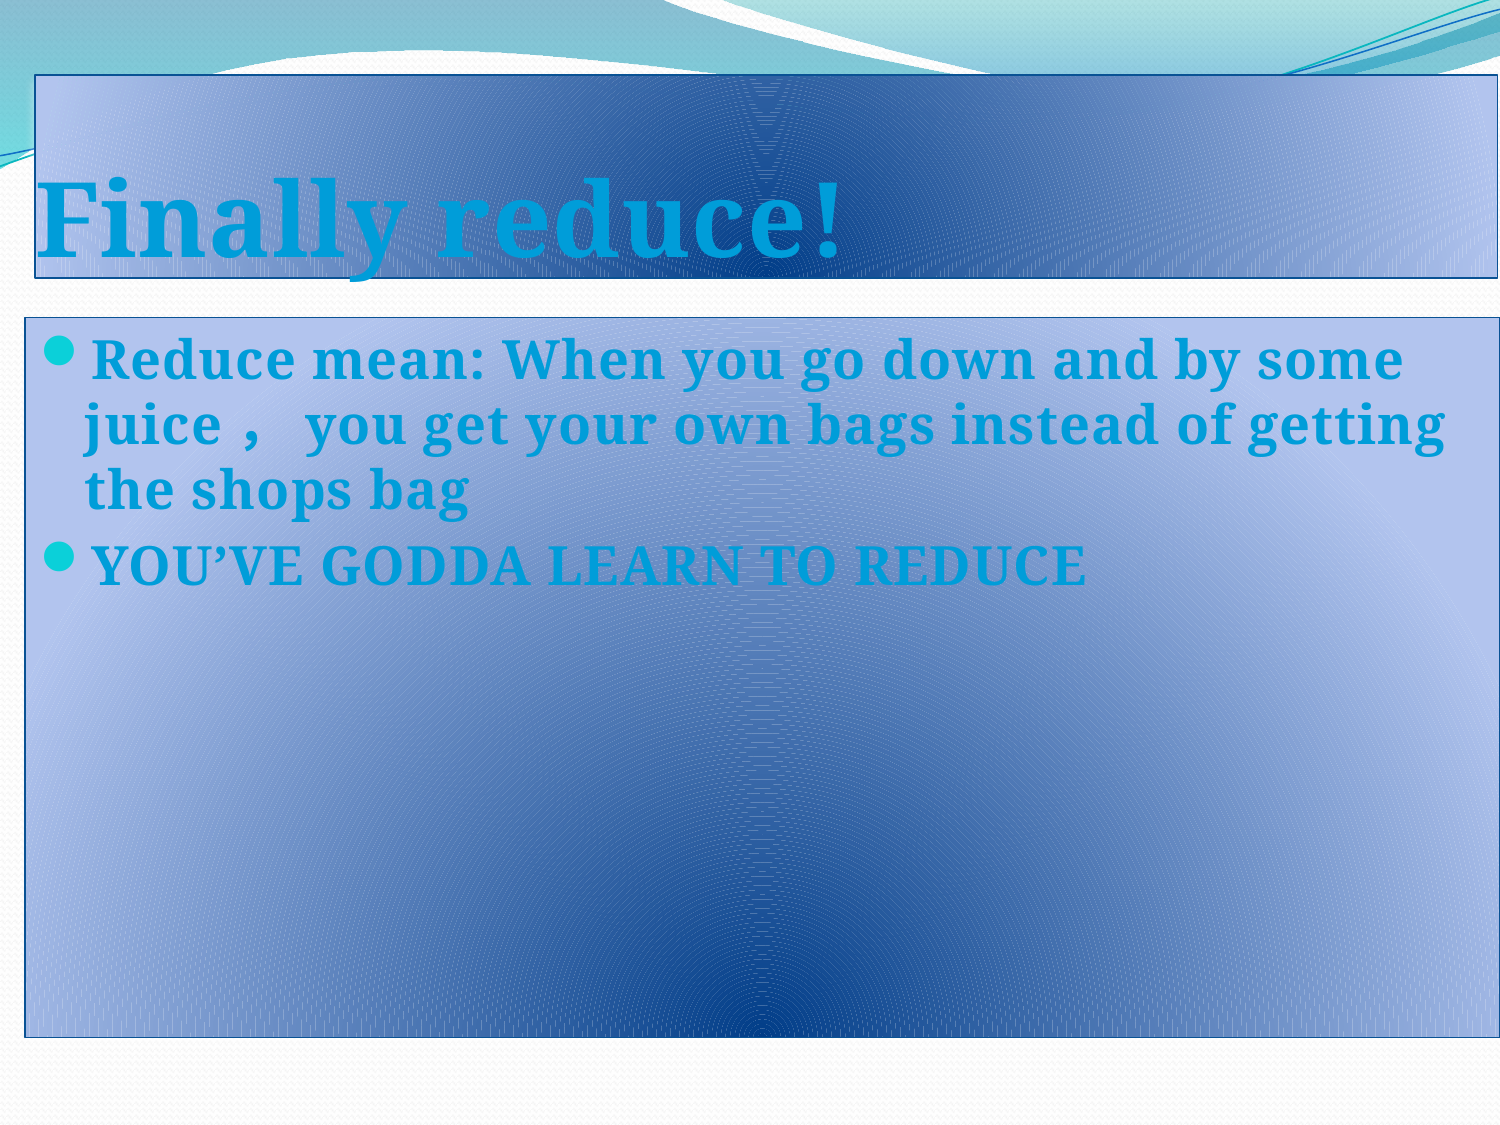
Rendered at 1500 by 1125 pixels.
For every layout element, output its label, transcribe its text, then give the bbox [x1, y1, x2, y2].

title Finally reduce! [34, 74, 1498, 279]
list Reduce mean: When you go down and by some juice，you get your own bags instead of getting the shops bag YOU’VE GODDA LEARN TO REDUCE [24, 317, 1500, 1038]
